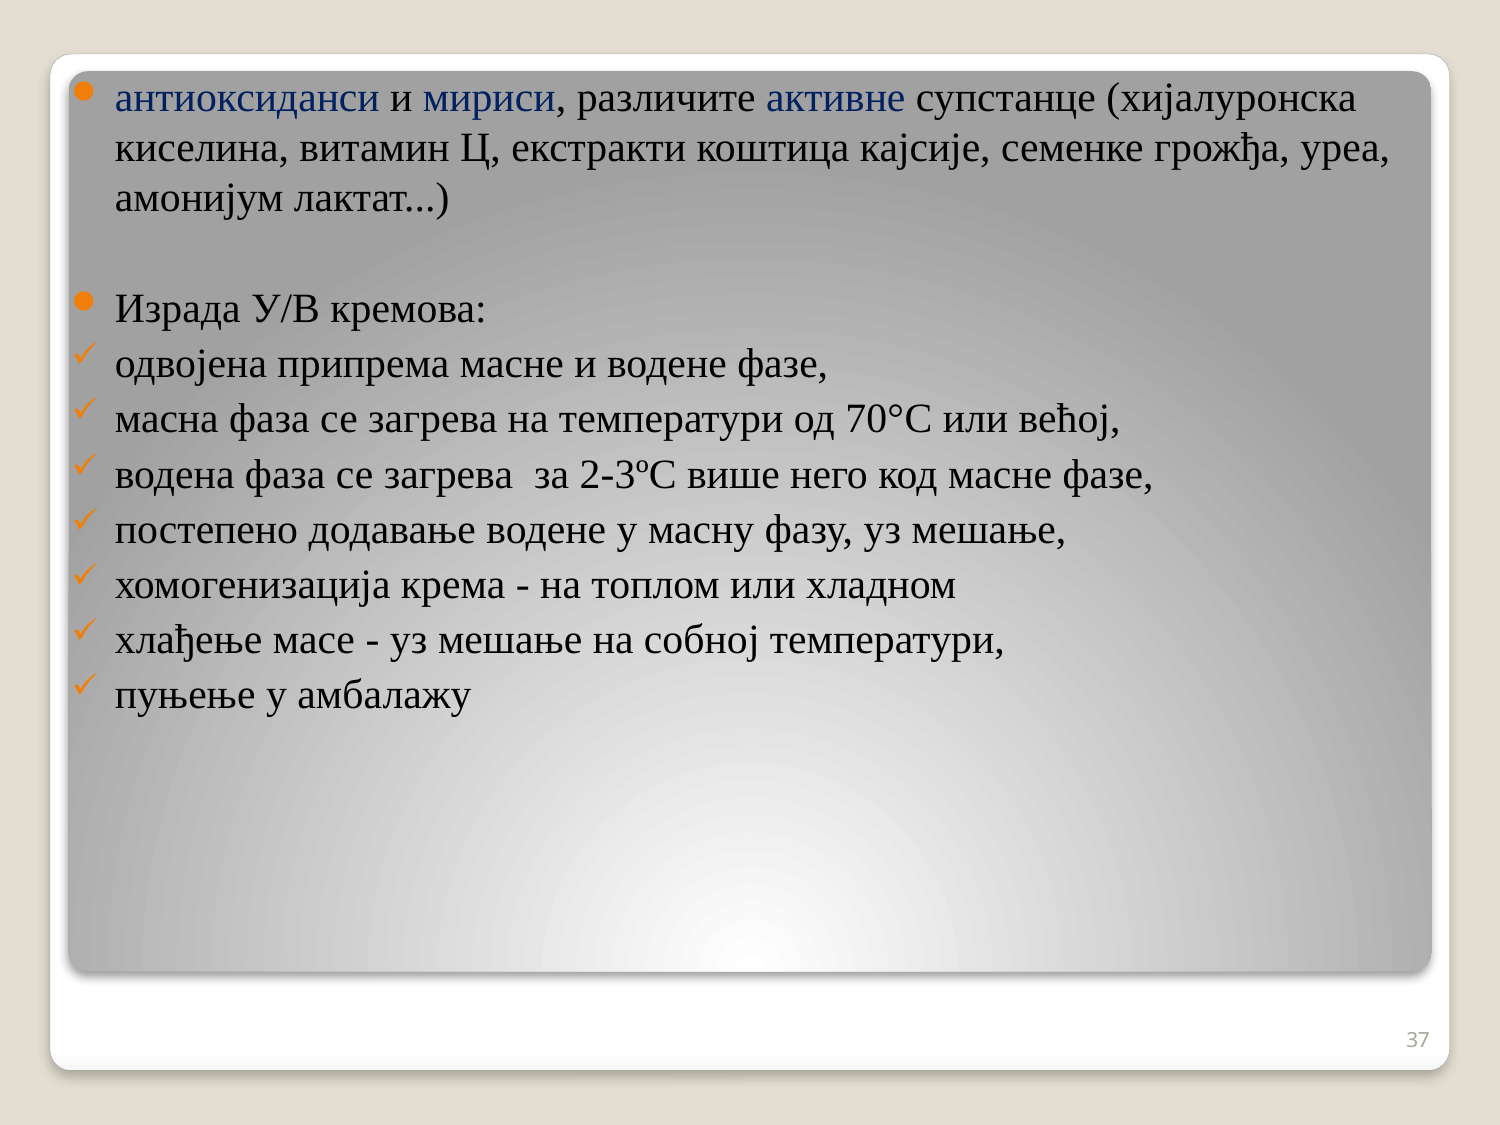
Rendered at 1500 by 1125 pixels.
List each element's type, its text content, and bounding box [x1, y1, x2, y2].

slide_number 37 [1369, 1002, 1445, 1063]
list антиоксиданси и мириси, различите активне супстанце (хијалуронска киселина, витамин Ц, екстракти коштица кајсије, семенке грожђа, уреа, амонијум лактат...) Израда У/В кремова: одвојена припрема масне и водене фазе, масна фаза се загрева на температури од 70°C или већој, водена фаза се загрева за 2-3ºC више него код масне фазе, постепено додавање водене у масну фазу, уз мешање, хомогенизација крема - на топлом или хладном хлађење масе - уз мешање на собној температури, пуњење у амбалажу [41, 0, 1500, 1125]
